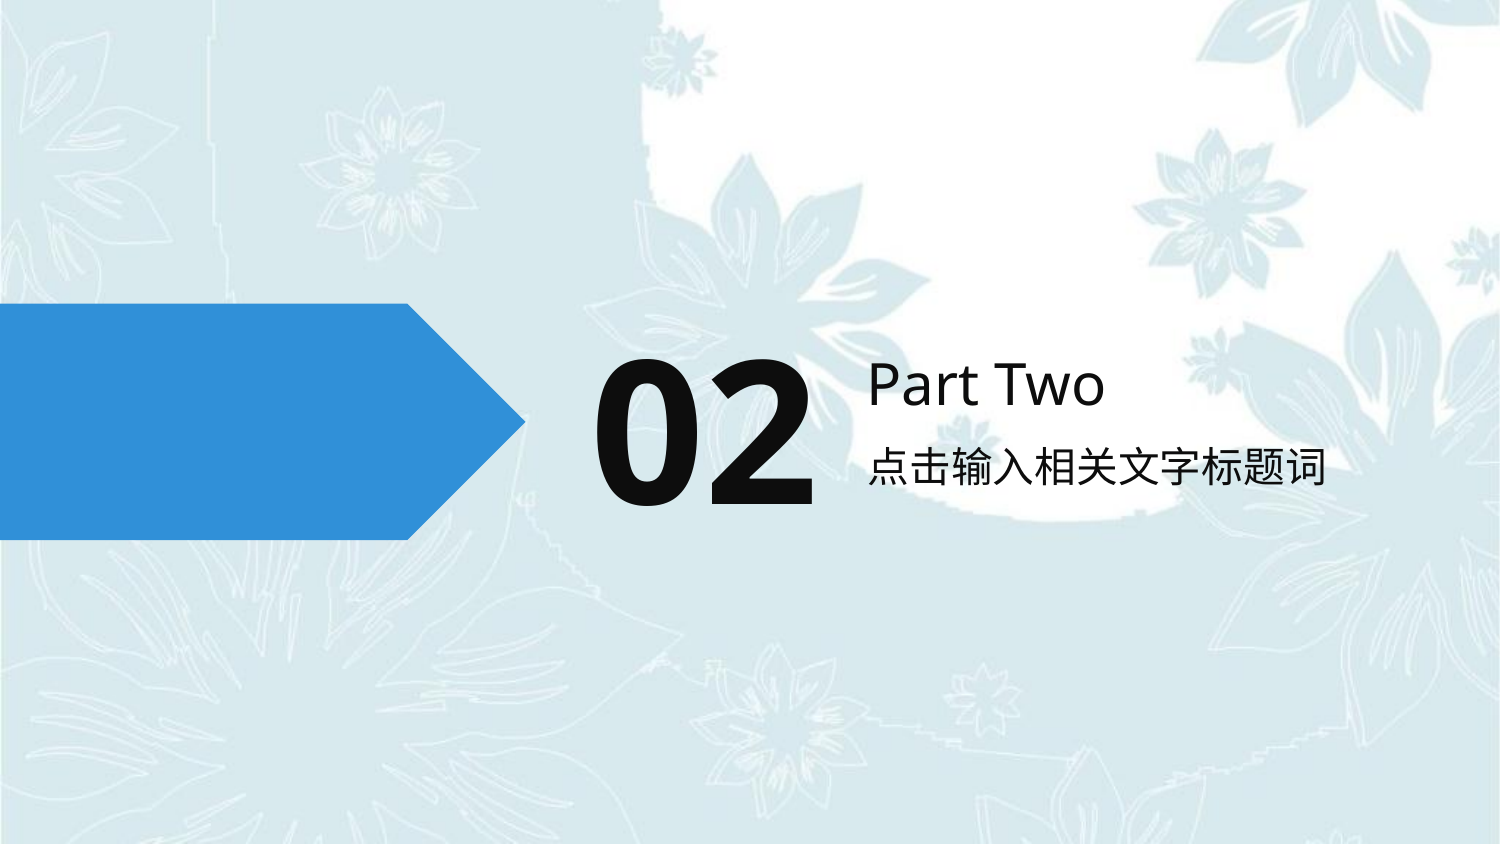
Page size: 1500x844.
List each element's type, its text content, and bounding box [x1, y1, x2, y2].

text_box 点击输入相关文字标题词 [852, 433, 1353, 499]
text_box Part Two [851, 339, 1122, 424]
text_box [0, 301, 528, 543]
text_box 02 [575, 297, 835, 553]
picture [0, 0, 1500, 844]
